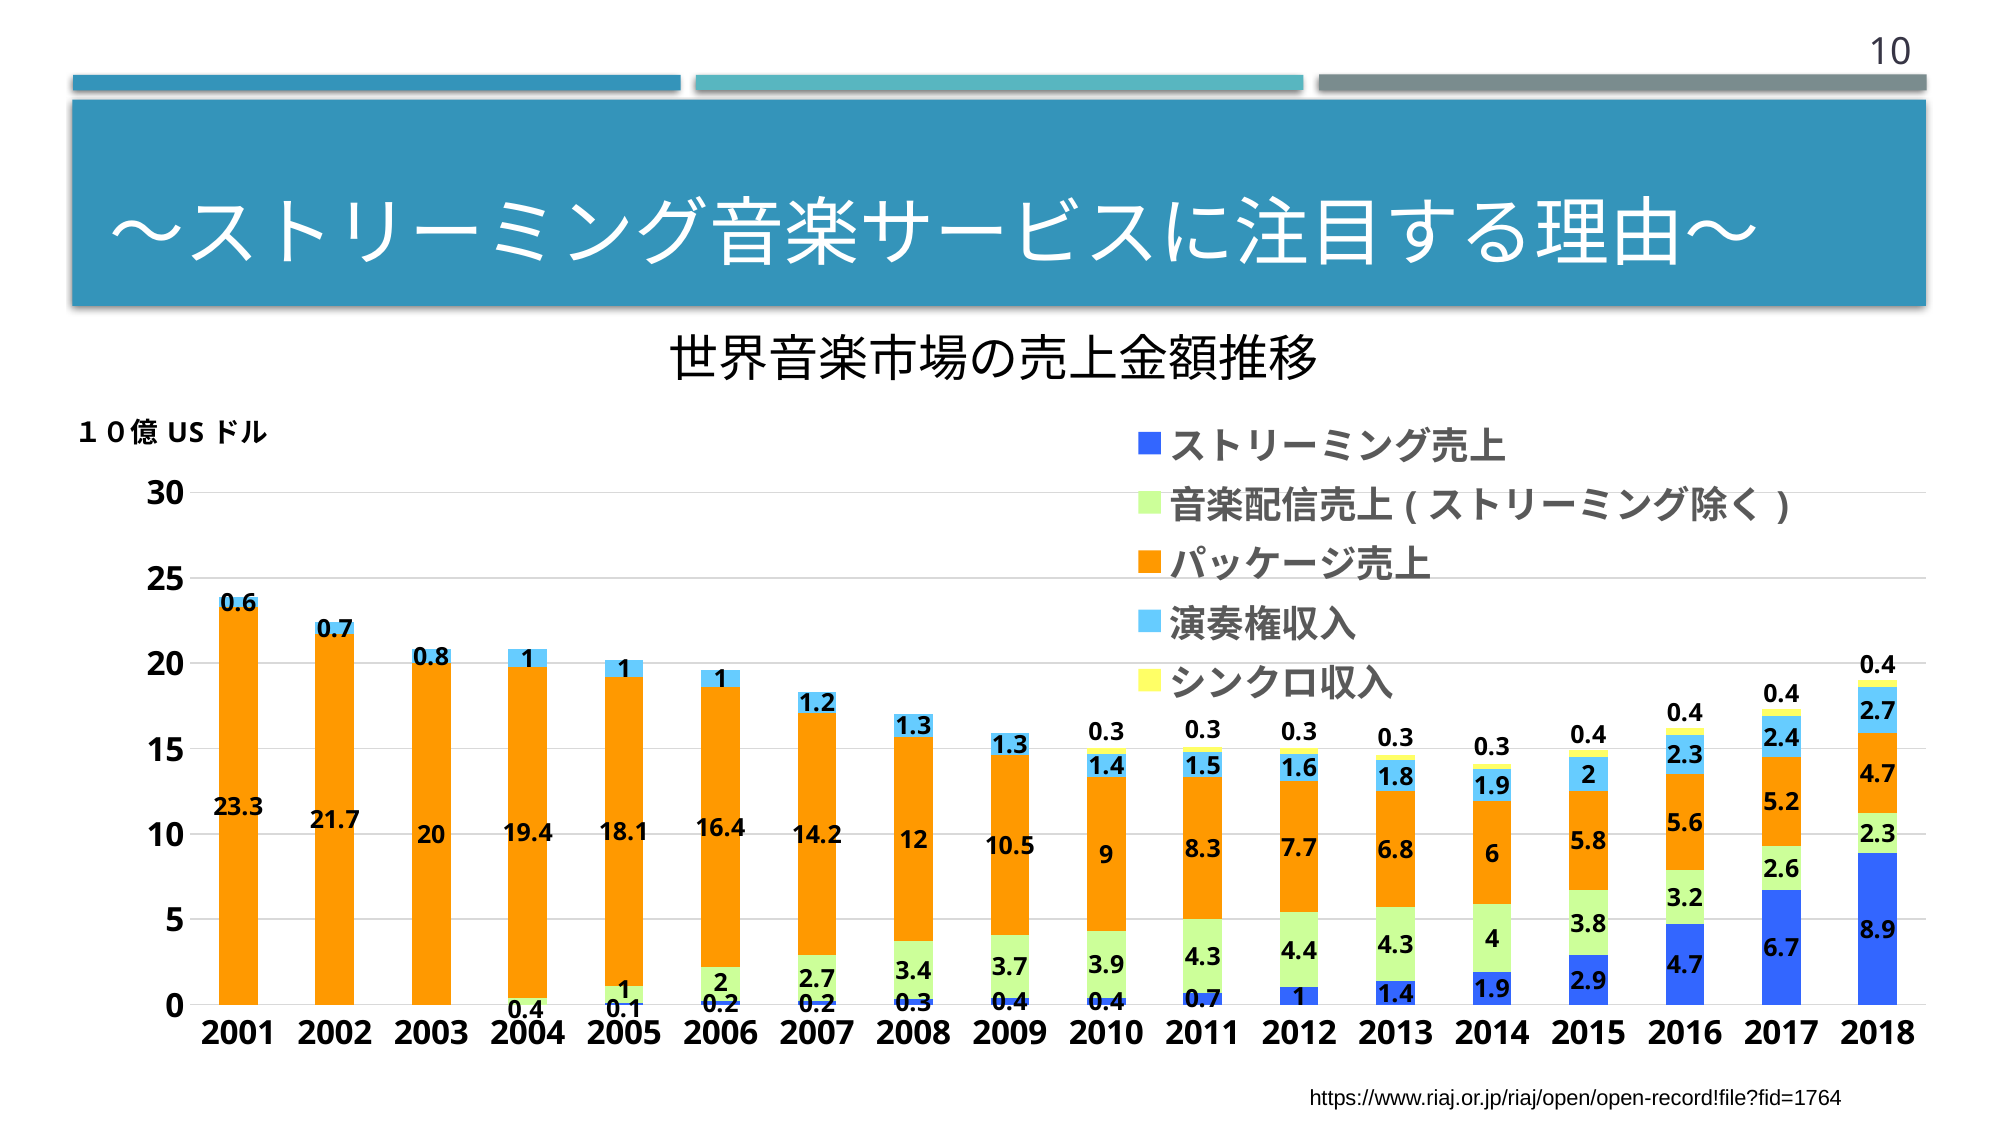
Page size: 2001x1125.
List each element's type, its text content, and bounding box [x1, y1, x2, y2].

slide_number 9 [1754, 22, 1927, 83]
title 〜ストリーミング音楽サービスに注目する理由〜 [94, 119, 1904, 282]
chart [68, 385, 1930, 1077]
text_box https://www.riaj.or.jp/riaj/open/open-record!file?fid=1764 [1294, 1088, 1931, 1118]
text_box 世界音楽市場の売上金額推移 [653, 318, 1345, 383]
